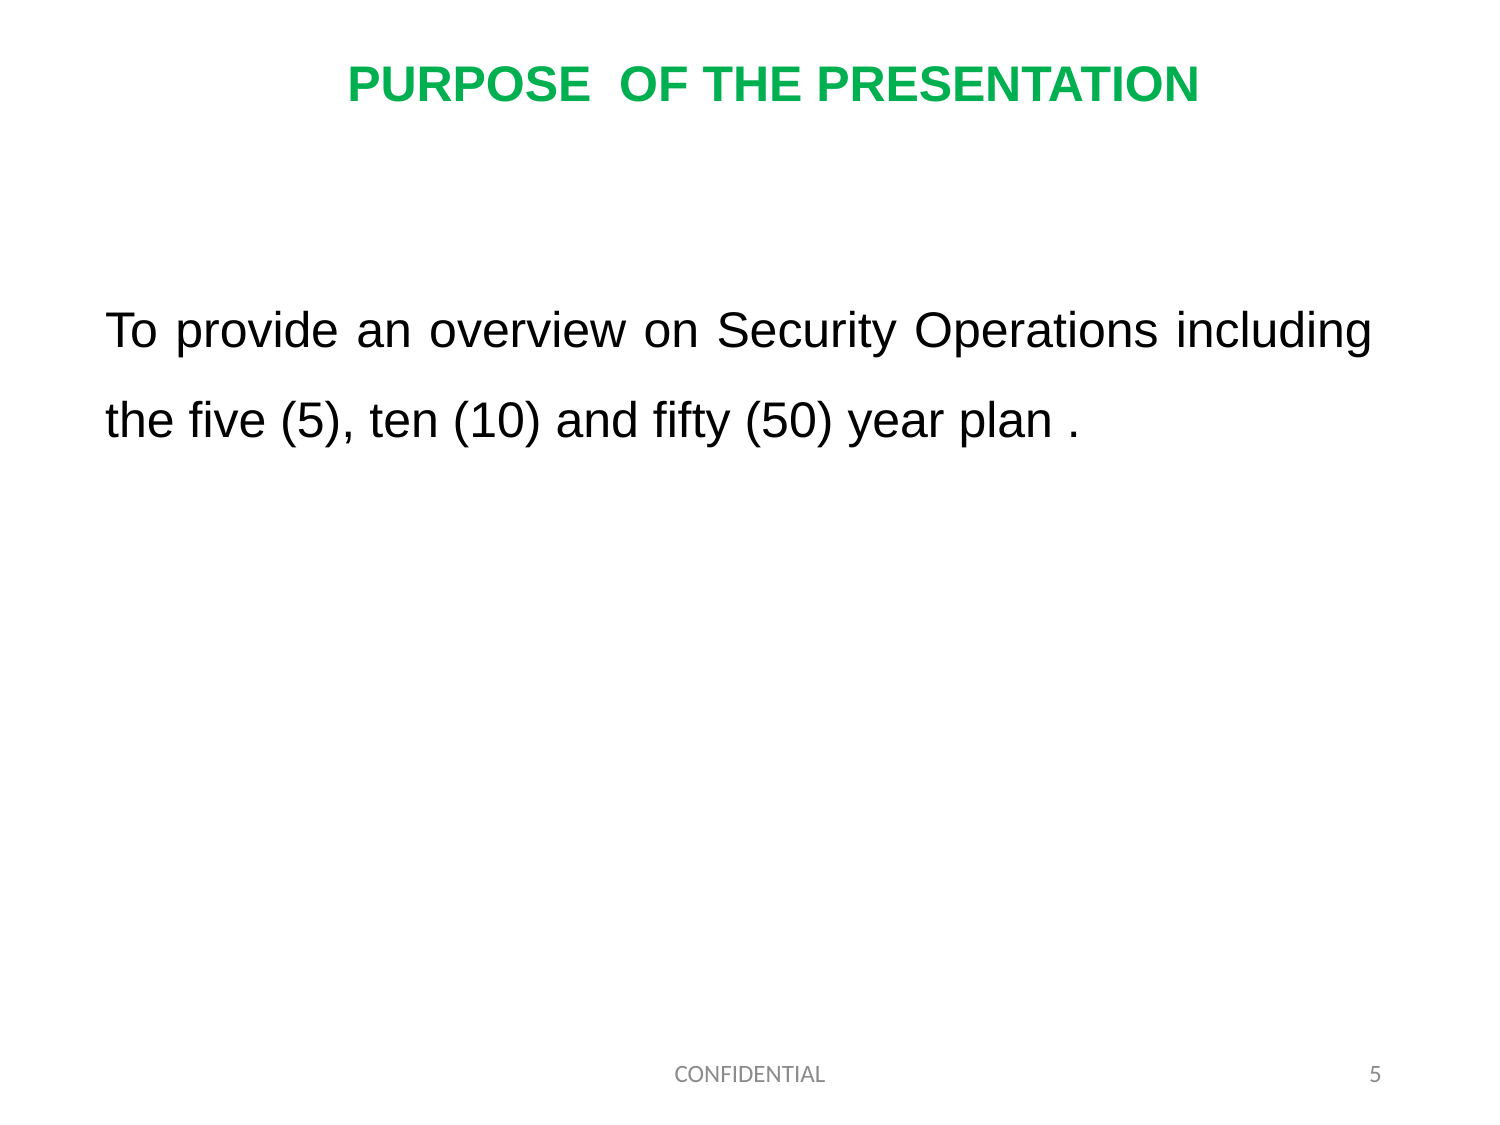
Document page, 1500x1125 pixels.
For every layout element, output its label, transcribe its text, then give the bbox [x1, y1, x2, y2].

text_box To provide an overview on Security Operations including the five (5), ten (10) and fifty (50) year plan . [90, 260, 1388, 455]
footer CONFIDENTIAL [496, 1042, 1004, 1103]
slide_number 5 [1059, 1042, 1397, 1103]
text_box PURPOSE OF THE PRESENTATION [123, 44, 1425, 120]
